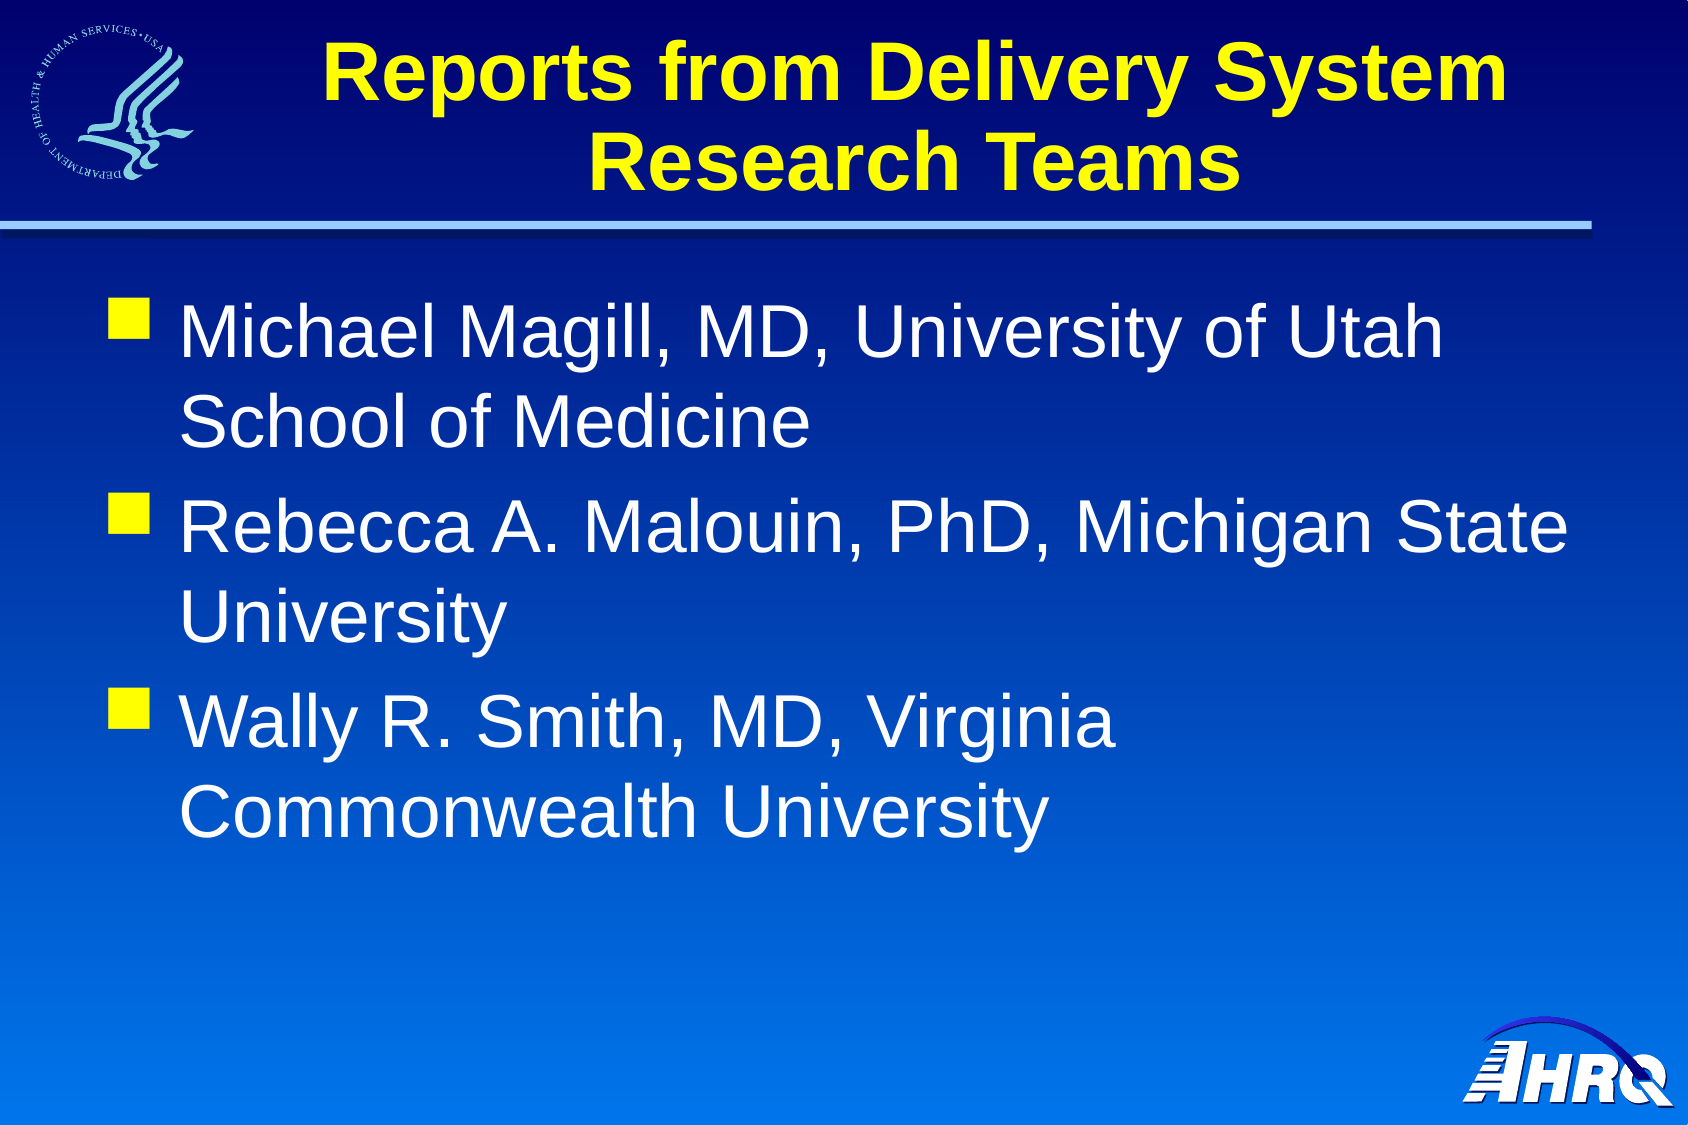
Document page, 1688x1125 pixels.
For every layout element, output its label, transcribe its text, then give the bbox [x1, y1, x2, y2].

title Reports from Delivery System Research Teams [233, 22, 1598, 217]
list Michael Magill, MD, University of Utah School of Medicine Rebecca A. Malouin, PhD, Michigan State University Wally R. Smith, MD, Virginia Commonwealth University [86, 274, 1601, 1063]
